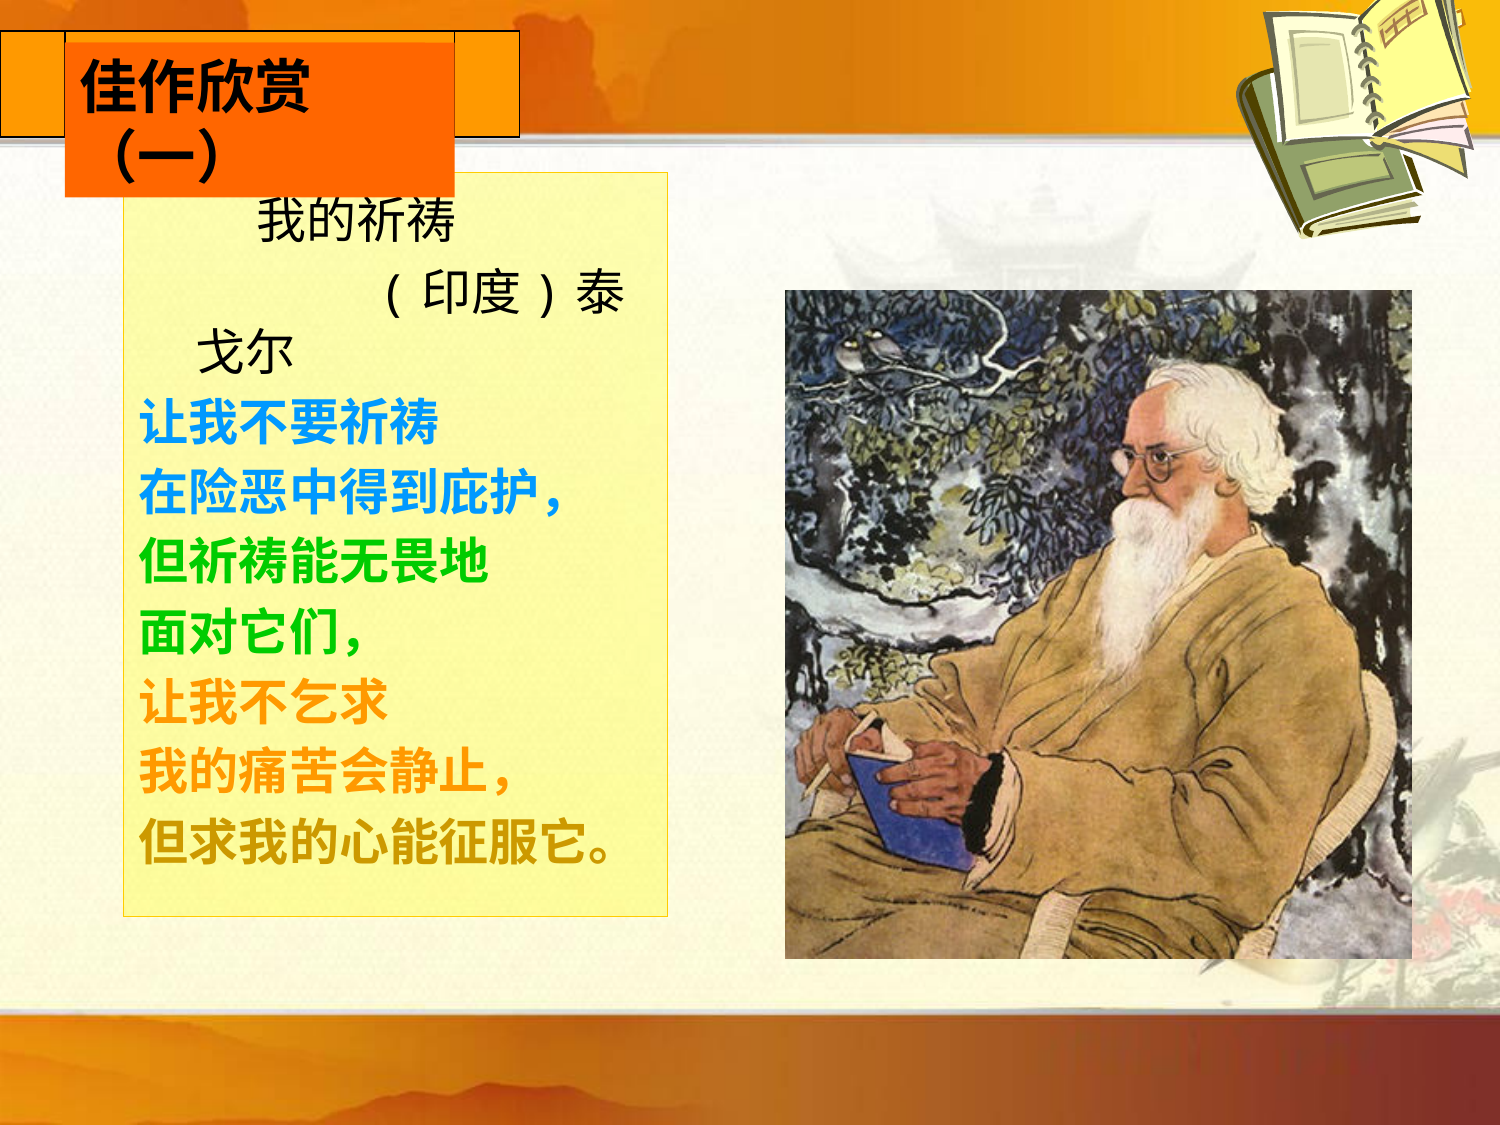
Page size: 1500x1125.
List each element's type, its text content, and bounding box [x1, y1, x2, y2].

list 我的祈祷 (印度)泰戈尔 让我不要祈祷 在险恶中得到庇护， 但祈祷能无畏地 面对它们， 让我不乞求 我的痛苦会静止， 但求我的心能征服它。 [123, 172, 668, 917]
text_box 佳作欣赏（一） [64, 42, 455, 198]
text_box 预习检查 [0, 31, 520, 138]
picture [0, 0, 1500, 1125]
